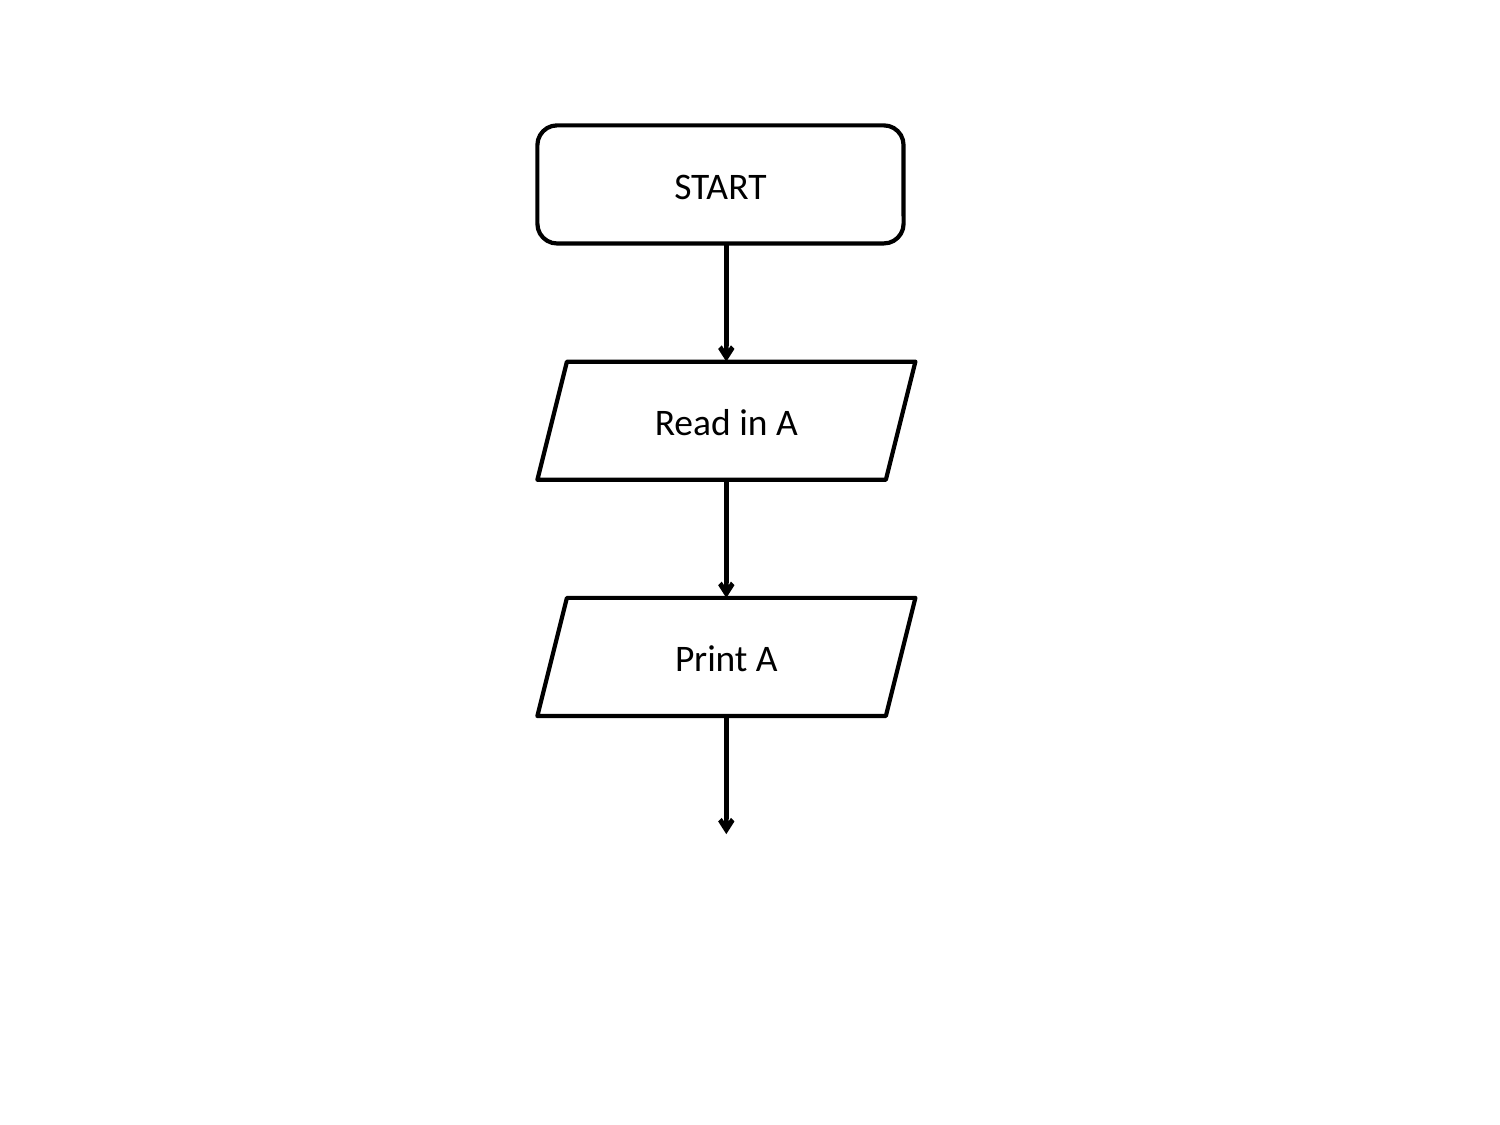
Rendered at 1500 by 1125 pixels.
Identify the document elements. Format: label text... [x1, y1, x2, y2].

text_box START [535, 123, 906, 246]
text_box Read in A [535, 359, 918, 482]
text_box Print A [535, 595, 918, 719]
